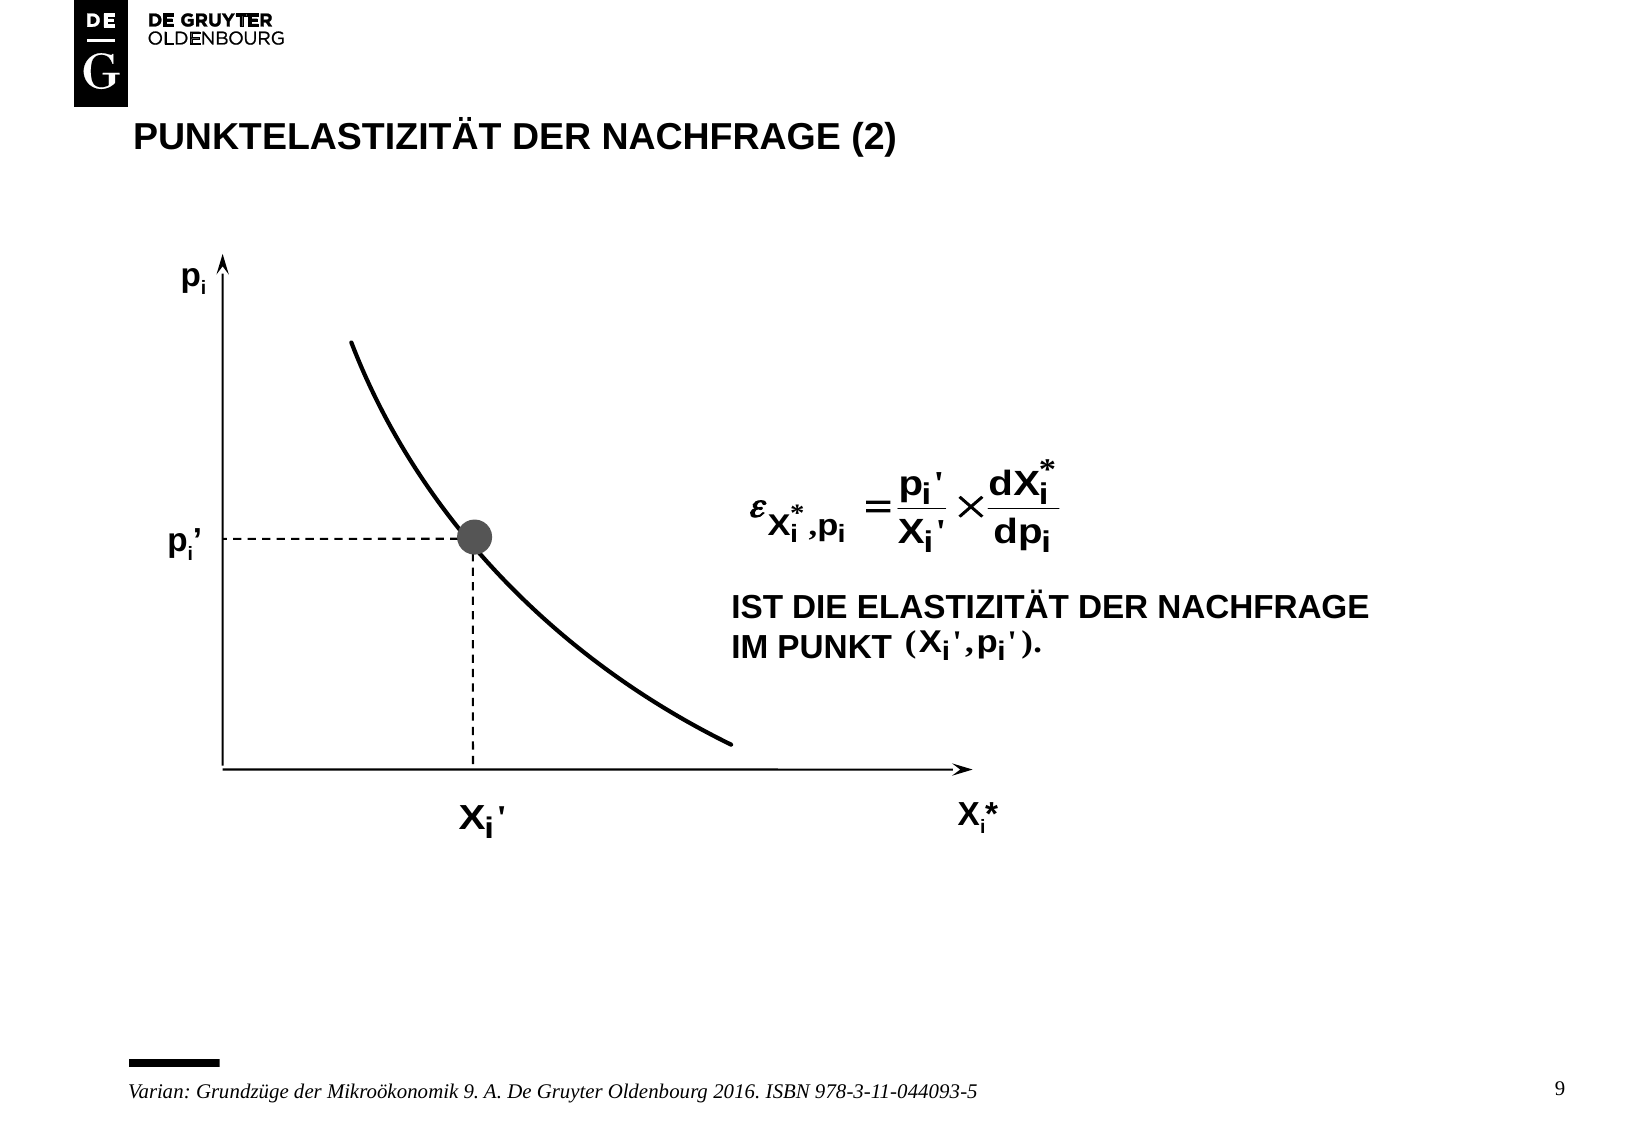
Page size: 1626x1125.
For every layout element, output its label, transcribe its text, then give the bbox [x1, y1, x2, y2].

text_box pi’ [152, 511, 218, 572]
text_box IST DIE ELASTIZITÄT DER NACHFRAGE IM PUNKT [716, 577, 1386, 673]
title PUNKTELASTIZITÄT DER NACHFRAGE (2) [133, 111, 1560, 168]
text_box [902, 625, 1043, 663]
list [456, 799, 508, 840]
text_box Xi* [942, 784, 1014, 845]
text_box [745, 452, 1062, 555]
text_box [951, 763, 973, 776]
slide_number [128, 1077, 1539, 1108]
text_box [457, 519, 493, 555]
text_box [222, 253, 229, 275]
text_box pi [165, 245, 222, 307]
slide_number 9 [1554, 1074, 1614, 1104]
text_box [351, 156, 1062, 745]
